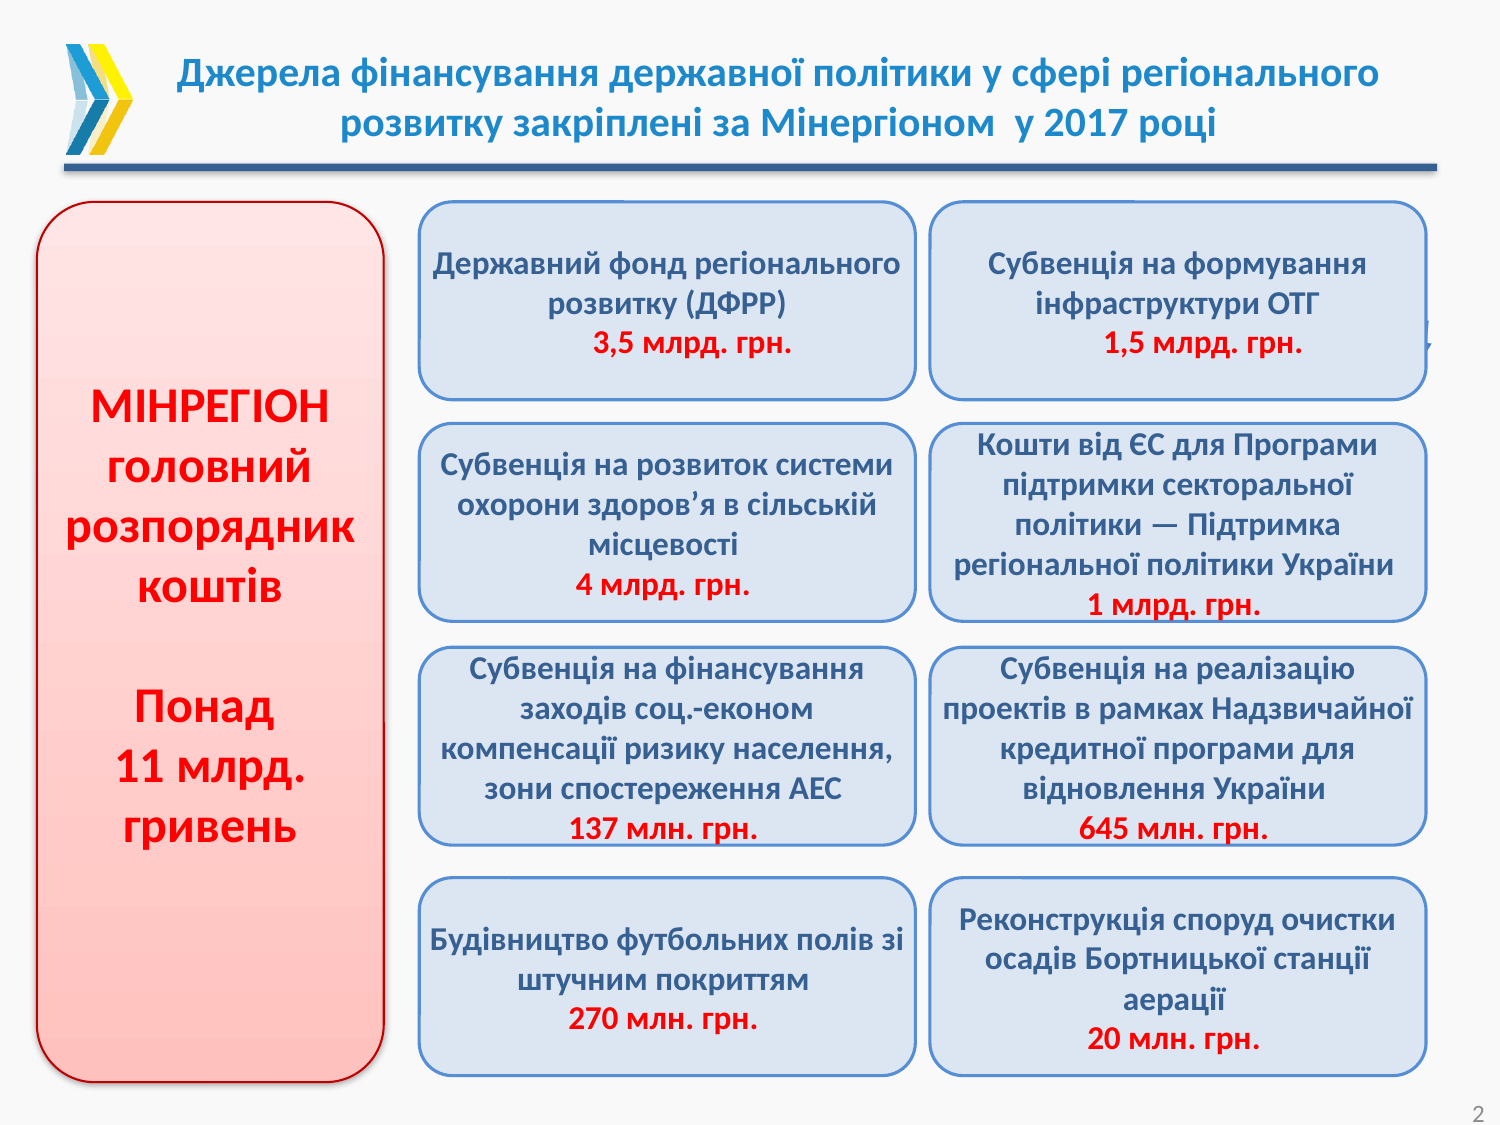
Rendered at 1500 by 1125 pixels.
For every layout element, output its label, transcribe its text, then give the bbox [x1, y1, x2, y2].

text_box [1424, 320, 1428, 356]
picture [41, 31, 145, 169]
text_box Субвенція на фінансування заходів соц.-економ компенсації ризику населення, зони спостереження АЕС 137 млн. грн. [417, 645, 918, 848]
text_box Субвенція на формування інфраструктури ОТГ 1,5 млрд. грн. [927, 199, 1429, 402]
text_box Джерела фінансування державної політики у сфері регіонального розвитку закріплені за Мінергіоном у 2017 році [149, 53, 1438, 137]
text_box Державний фонд регіонального розвитку (ДФРР) 3,5 млрд. грн. [417, 199, 918, 402]
text_box Реконструкція споруд очистки осадів Бортницької станції аерації 20 млн. грн. [927, 875, 1429, 1078]
text_box Будівництво футбольних полів зі штучним покриттям 270 млн. грн. [417, 875, 918, 1078]
text_box Субвенція на розвиток системи охорони здоров’я в сільській місцевості 4 млрд. грн. [417, 421, 918, 624]
text_box Кошти від ЄC для Програми підтримки секторальної політики — Підтримка регіональної політики України 1 млрд. грн. [927, 421, 1429, 624]
text_box МІНРЕГІОН головний розпорядник коштів Понад 11 млрд. гривень [36, 201, 385, 1083]
text_box Субвенція на реалізацію проектів в рамках Надзвичайної кредитної програми для відновлення України 645 млн. грн. [927, 645, 1429, 848]
text_box 2 [1426, 1082, 1500, 1125]
text_box [147, 163, 1438, 172]
